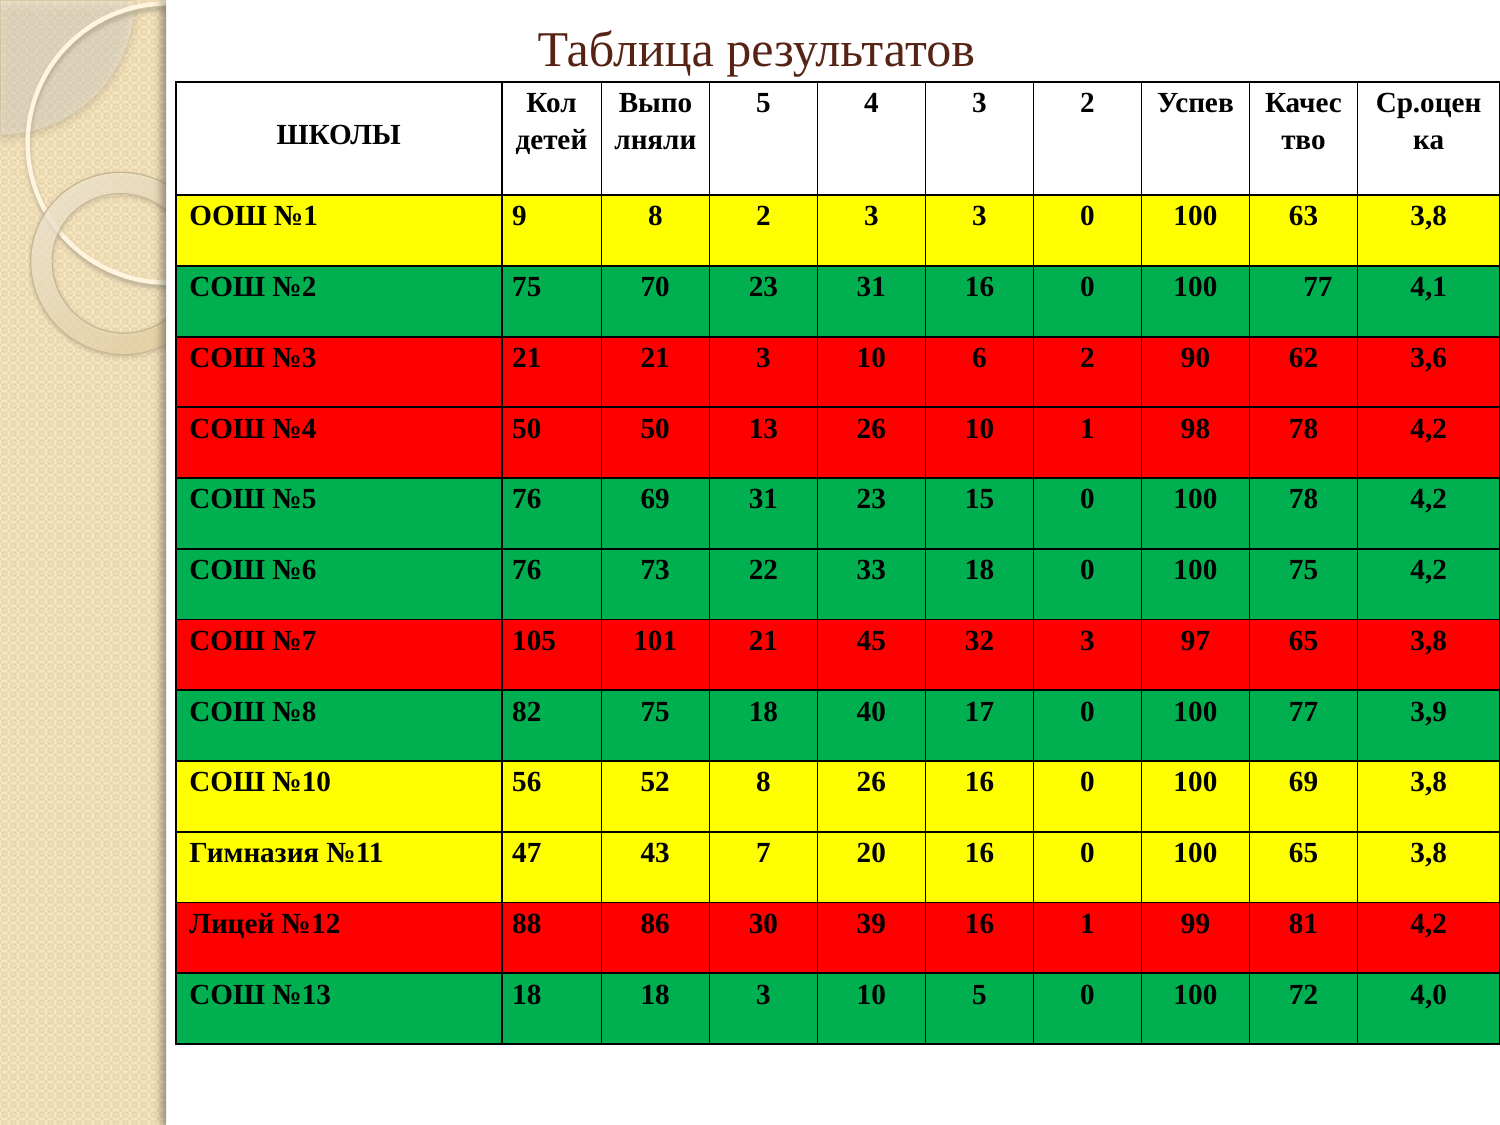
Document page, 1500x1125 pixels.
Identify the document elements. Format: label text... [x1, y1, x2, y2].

table_cell 21 [602, 338, 709, 406]
table_cell 31 [818, 267, 925, 336]
table_cell 7 [710, 833, 817, 902]
table_cell 1 [1034, 408, 1141, 477]
table_cell 5 [926, 974, 1033, 1043]
table_cell 18 [602, 974, 709, 1043]
table_cell 16 [926, 833, 1033, 902]
table_cell 50 [602, 408, 709, 477]
table_cell 8 [602, 196, 709, 265]
table_cell 10 [926, 408, 1033, 477]
table_header 5 [710, 83, 817, 194]
table_cell СОШ №10 [177, 762, 501, 831]
table_cell 33 [818, 550, 925, 619]
table_cell 70 [602, 267, 709, 336]
table_cell 0 [1034, 833, 1141, 902]
table_cell 0 [1034, 267, 1141, 336]
table_header Выполняли [602, 83, 709, 194]
table_cell 13 [710, 408, 817, 477]
table_cell 2 [710, 196, 817, 265]
table_cell 63 [1250, 196, 1357, 265]
table_cell 4,2 [1358, 903, 1499, 972]
table_cell 16 [926, 762, 1033, 831]
table_cell 3 [926, 196, 1033, 265]
table_cell 77 [1250, 267, 1357, 336]
table_cell 50 [503, 408, 601, 477]
table_cell 78 [1250, 408, 1357, 477]
table_cell ООШ №1 [177, 196, 501, 265]
table_cell 4,2 [1358, 408, 1499, 477]
table_cell Лицей №12 [177, 903, 501, 972]
table_cell 0 [1034, 974, 1141, 1043]
table_cell 18 [926, 550, 1033, 619]
table_cell 82 [503, 691, 601, 760]
table_header Успев [1142, 83, 1249, 194]
table_cell 4,2 [1358, 479, 1499, 548]
table_cell 16 [926, 267, 1033, 336]
table_cell 3,8 [1358, 196, 1499, 265]
table_cell 4,0 [1358, 974, 1499, 1043]
table_cell 10 [818, 338, 925, 406]
table_cell 1 [1034, 903, 1141, 972]
table_header 3 [926, 83, 1033, 194]
table_cell 101 [602, 620, 709, 689]
table_header 4 [818, 83, 925, 194]
table_cell СОШ №7 [177, 620, 501, 689]
table_header ШКОЛЫ [177, 83, 501, 194]
table_cell 4,1 [1358, 267, 1499, 336]
table_cell 47 [503, 833, 601, 902]
table_cell СОШ №6 [177, 550, 501, 619]
table_cell 105 [503, 620, 601, 689]
table_cell 0 [1034, 691, 1141, 760]
table_cell 3 [710, 338, 817, 406]
table_cell 78 [1250, 479, 1357, 548]
table_cell 43 [602, 833, 709, 902]
table_cell 3,9 [1358, 691, 1499, 760]
table_cell 20 [818, 833, 925, 902]
table_cell 76 [503, 479, 601, 548]
table_cell 65 [1250, 620, 1357, 689]
table_cell 81 [1250, 903, 1357, 972]
table_cell 17 [926, 691, 1033, 760]
table_header Качество [1250, 83, 1357, 194]
table_cell 99 [1142, 903, 1249, 972]
table_cell 69 [1250, 762, 1357, 831]
table_cell 0 [1034, 762, 1141, 831]
table_cell СОШ №5 [177, 479, 501, 548]
table_header 2 [1034, 83, 1141, 194]
table_cell 8 [710, 762, 817, 831]
table_cell 100 [1142, 196, 1249, 265]
table_cell 76 [503, 550, 601, 619]
table_cell 88 [503, 903, 601, 972]
table_cell 2 [1034, 338, 1141, 406]
table_cell СОШ №4 [177, 408, 501, 477]
table_cell 32 [926, 620, 1033, 689]
table_cell 98 [1142, 408, 1249, 477]
table_cell 52 [602, 762, 709, 831]
table_cell 21 [503, 338, 601, 406]
table_cell 100 [1142, 267, 1249, 336]
table_cell 75 [503, 267, 601, 336]
table_cell 9 [503, 196, 601, 265]
table_cell 3,8 [1358, 833, 1499, 902]
table_cell 18 [710, 691, 817, 760]
table_cell 3,8 [1358, 762, 1499, 831]
table_cell 26 [818, 762, 925, 831]
table_cell 18 [503, 974, 601, 1043]
table_cell 100 [1142, 974, 1249, 1043]
table_cell 62 [1250, 338, 1357, 406]
table_header Кол детей [503, 83, 601, 194]
table_cell СОШ №3 [177, 338, 501, 406]
table_cell 75 [602, 691, 709, 760]
table_cell 100 [1142, 762, 1249, 831]
table_cell 3,8 [1358, 620, 1499, 689]
table_cell СОШ №8 [177, 691, 501, 760]
table_cell 65 [1250, 833, 1357, 902]
table_cell 77 [1250, 691, 1357, 760]
table_cell Гимназия №11 [177, 833, 501, 902]
table_cell 3 [818, 196, 925, 265]
table_cell 3 [710, 974, 817, 1043]
table_cell 16 [926, 903, 1033, 972]
table_cell 69 [602, 479, 709, 548]
table_cell 39 [818, 903, 925, 972]
table_cell 40 [818, 691, 925, 760]
table_cell 31 [710, 479, 817, 548]
table_cell 3 [1034, 620, 1141, 689]
table_cell 86 [602, 903, 709, 972]
table_cell 15 [926, 479, 1033, 548]
table_cell 4,2 [1358, 550, 1499, 619]
table_cell 45 [818, 620, 925, 689]
table_cell 100 [1142, 550, 1249, 619]
table_cell 100 [1142, 691, 1249, 760]
table_cell 6 [926, 338, 1033, 406]
table_cell 26 [818, 408, 925, 477]
table_cell 73 [602, 550, 709, 619]
table_cell 22 [710, 550, 817, 619]
table_header Ср.оценка [1358, 83, 1499, 194]
table_cell 21 [710, 620, 817, 689]
table_cell СОШ №13 [177, 974, 501, 1043]
table_cell 72 [1250, 974, 1357, 1043]
table_cell СОШ №2 [177, 267, 501, 336]
title Таблица результатов [222, 0, 1453, 81]
table_cell 0 [1034, 479, 1141, 548]
table_cell 90 [1142, 338, 1249, 406]
table_cell 10 [818, 974, 925, 1043]
table_cell 0 [1034, 550, 1141, 619]
table_cell 100 [1142, 833, 1249, 902]
table_cell 0 [1034, 196, 1141, 265]
table_cell 97 [1142, 620, 1249, 689]
table_cell 3,6 [1358, 338, 1499, 406]
table_cell 100 [1142, 479, 1249, 548]
table_cell 56 [503, 762, 601, 831]
table_cell 75 [1250, 550, 1357, 619]
table_cell 23 [818, 479, 925, 548]
table_cell 30 [710, 903, 817, 972]
table_cell 23 [710, 267, 817, 336]
